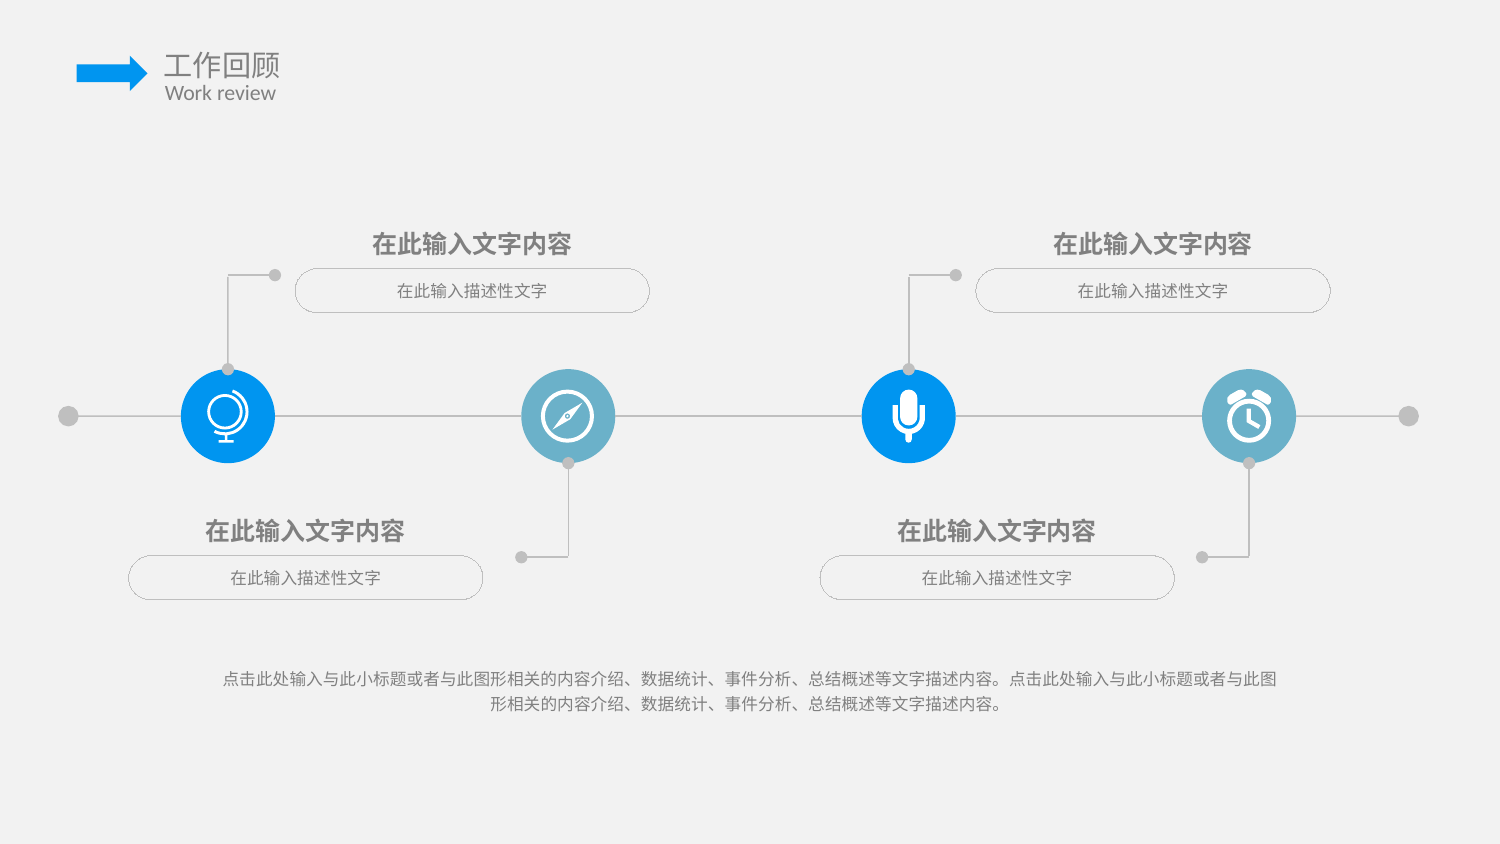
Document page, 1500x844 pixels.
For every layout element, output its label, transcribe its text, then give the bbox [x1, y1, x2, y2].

text_box [1225, 387, 1274, 445]
text_box [538, 387, 597, 445]
text_box [519, 367, 618, 465]
text_box 在此输入文字内容 [819, 510, 1175, 552]
text_box 在此输入描述性文字 [819, 555, 1175, 600]
text_box [859, 367, 958, 466]
text_box [178, 367, 277, 466]
text_box [1200, 367, 1299, 465]
text_box 在此输入文字内容 [295, 223, 650, 265]
text_box 点击此处输入与此小标题或者与此图形相关的内容介绍、数据统计、事件分析、总结概述等文字描述内容。点击此处输入与此小标题或者与此图形相关的内容介绍、数据统计、事件分析、总结概述等文字描述内容。 [206, 657, 1294, 744]
text_box 在此输入描述性文字 [975, 268, 1331, 313]
text_box 在此输入文字内容 [128, 510, 483, 552]
text_box 在此输入文字内容 [975, 223, 1331, 265]
text_box [205, 387, 251, 445]
text_box [890, 387, 928, 445]
text_box 在此输入描述性文字 [295, 268, 650, 313]
text_box 在此输入描述性文字 [128, 555, 483, 600]
